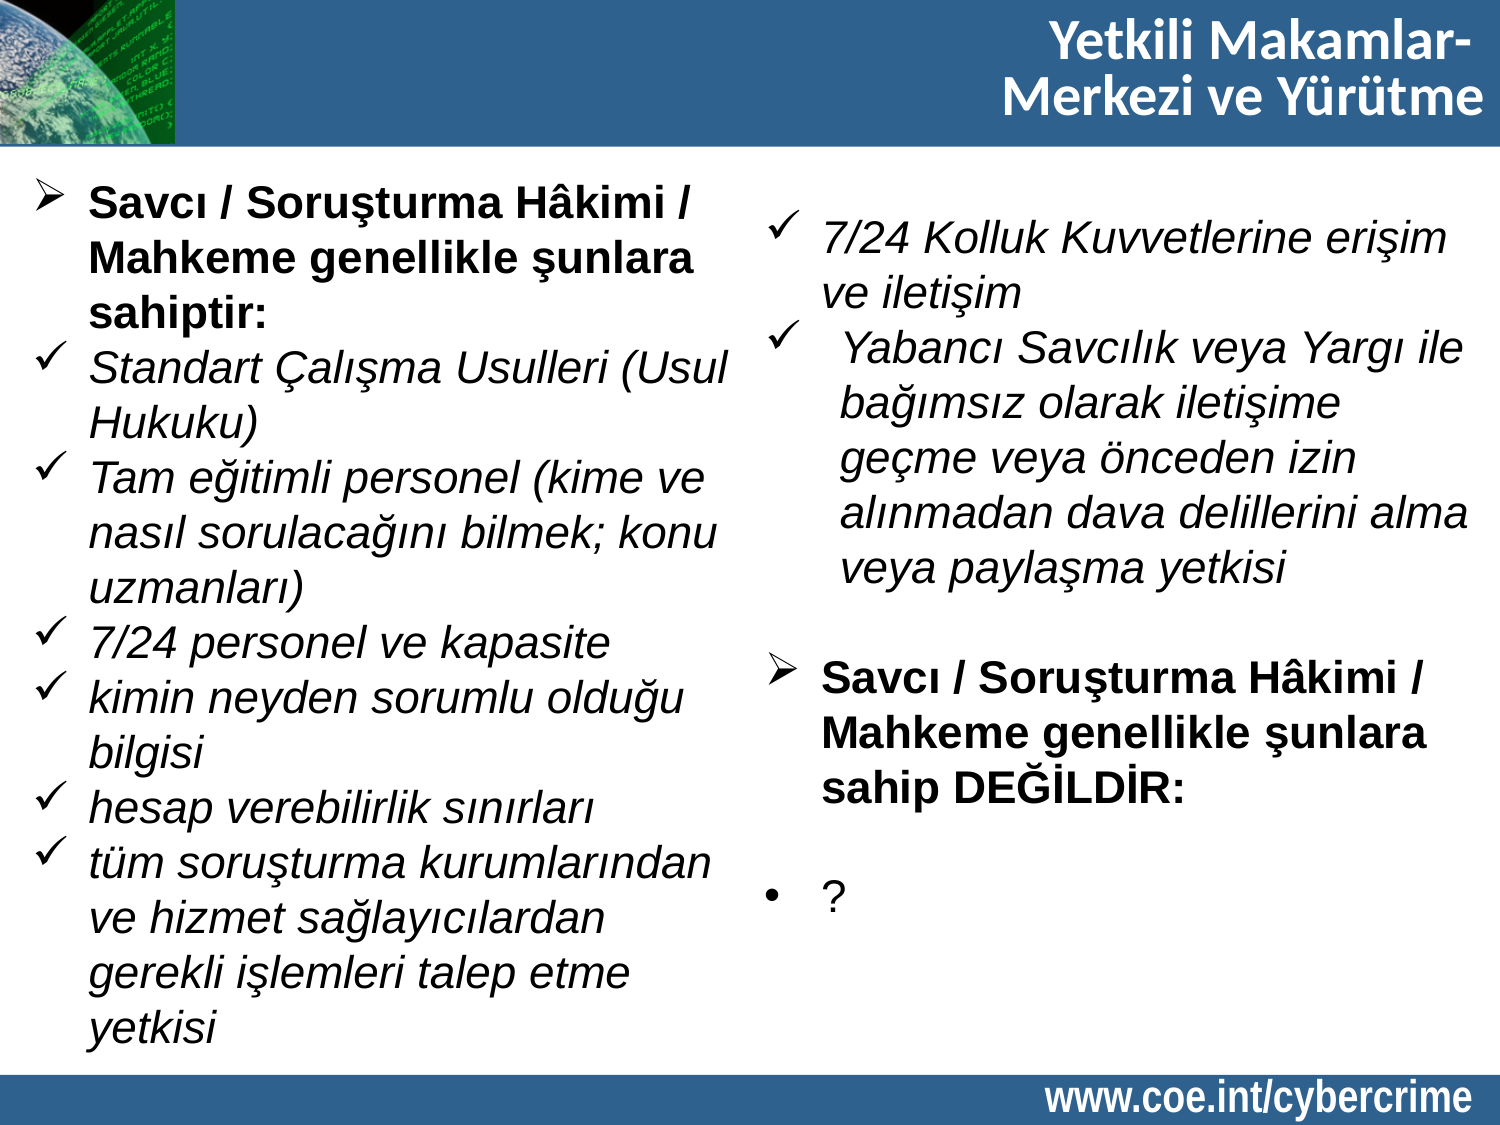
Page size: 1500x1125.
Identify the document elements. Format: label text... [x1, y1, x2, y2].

text_box 7/24 Kolluk Kuvvetlerine erişim ve iletişim Yabancı Savcılık veya Yargı ile bağımsız olarak iletişime geçme veya önceden izin alınmadan dava delillerini alma veya paylaşma yetkisi Savcı / Soruşturma Hâkimi / Mahkeme genellikle şunlara sahip DEĞİLDİR: ? [749, 200, 1500, 930]
text_box Yetkili Makamlar- Merkezi ve Yürütme [177, 0, 1500, 149]
text_box www.coe.int/cybercrime [1030, 1059, 1500, 1125]
text_box Savcı / Soruşturma Hâkimi / Mahkeme genellikle şunlara sahiptir: Standart Çalışma Usulleri (Usul Hukuku) Tam eğitimli personel (kime ve nasıl sorulacağını bilmek; konu uzmanları) 7/24 personel ve kapasite kimin neyden sorumlu olduğu bilgisi hesap verebilirlik sınırları tüm soruşturma kurumlarından ve hizmet sağlayıcılardan gerekli işlemleri talep etme yetkisi [17, 165, 768, 1116]
picture [0, 0, 175, 144]
text_box [0, 1073, 1030, 1125]
